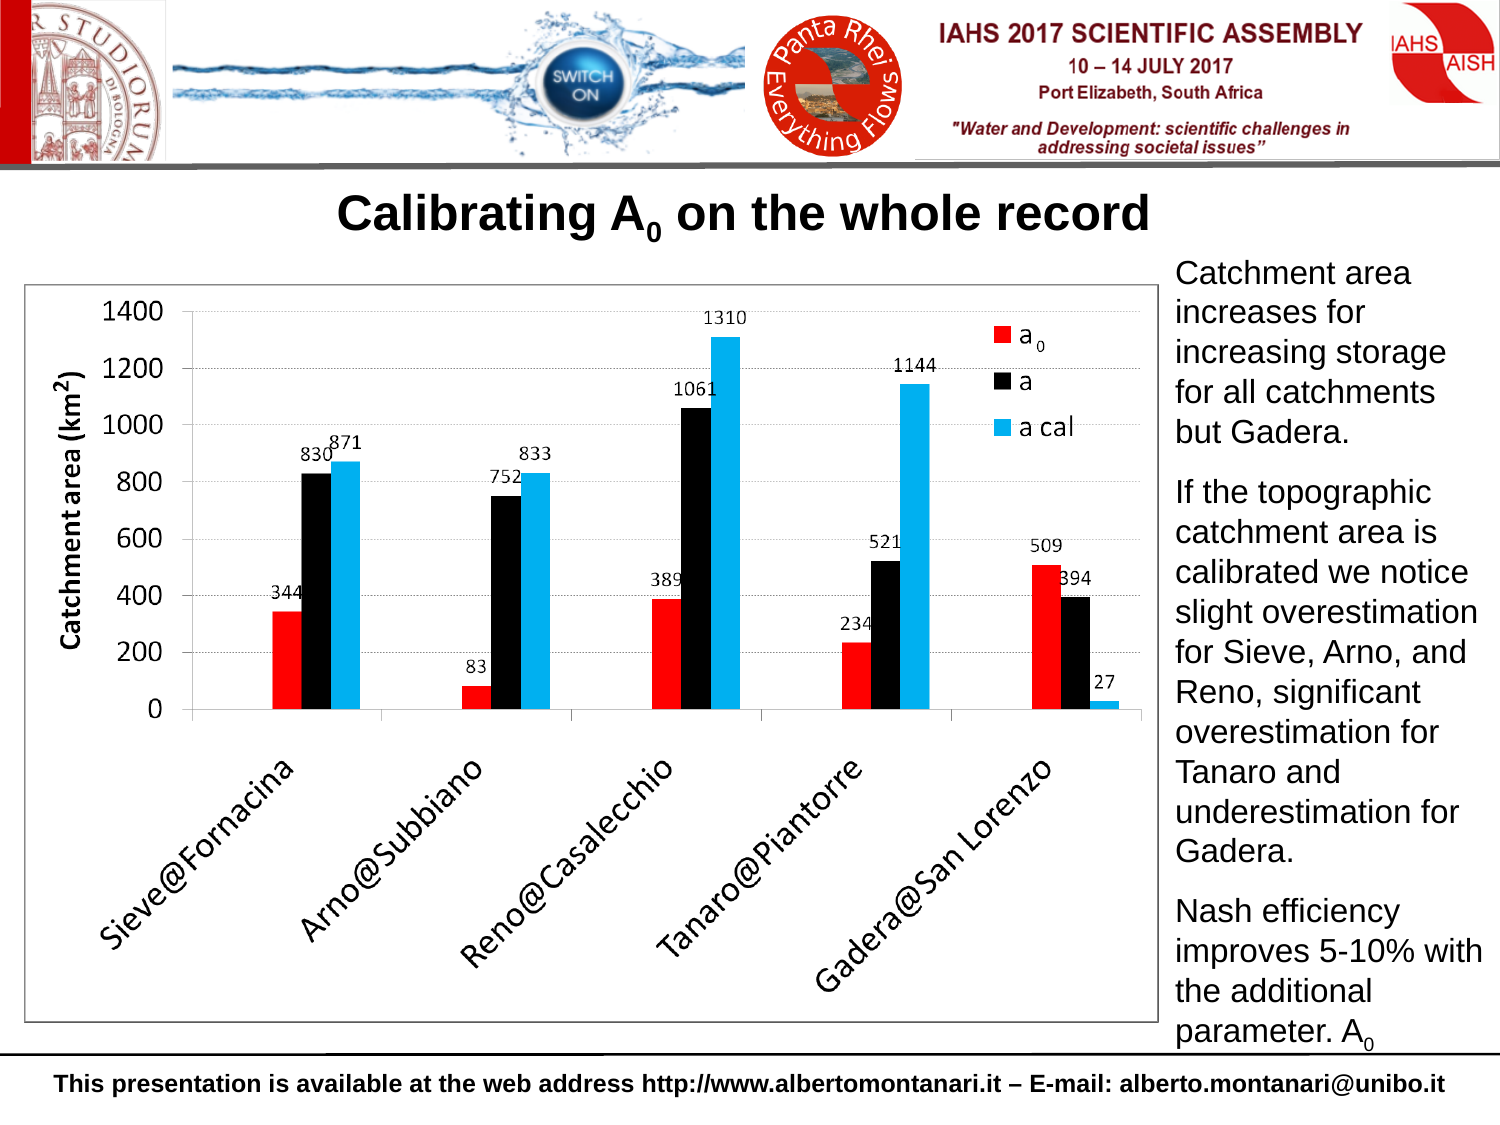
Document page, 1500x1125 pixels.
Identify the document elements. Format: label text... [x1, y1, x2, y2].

picture [172, 2, 745, 161]
text_box Catchment area increases for increasing storage for all catchments but Gadera. If the topographic catchment area is calibrated we notice slight overestimation for Sieve, Arno, and Reno, significant overestimation for Tanaro and underestimation for Gadera. Nash efficiency improves 5-10% with the additional parameter. A0 [1160, 243, 1500, 1063]
picture [750, 0, 1500, 172]
picture [31, 0, 167, 161]
picture [23, 283, 1159, 1023]
text_box Calibrating A0 on the whole record [41, 172, 1447, 256]
